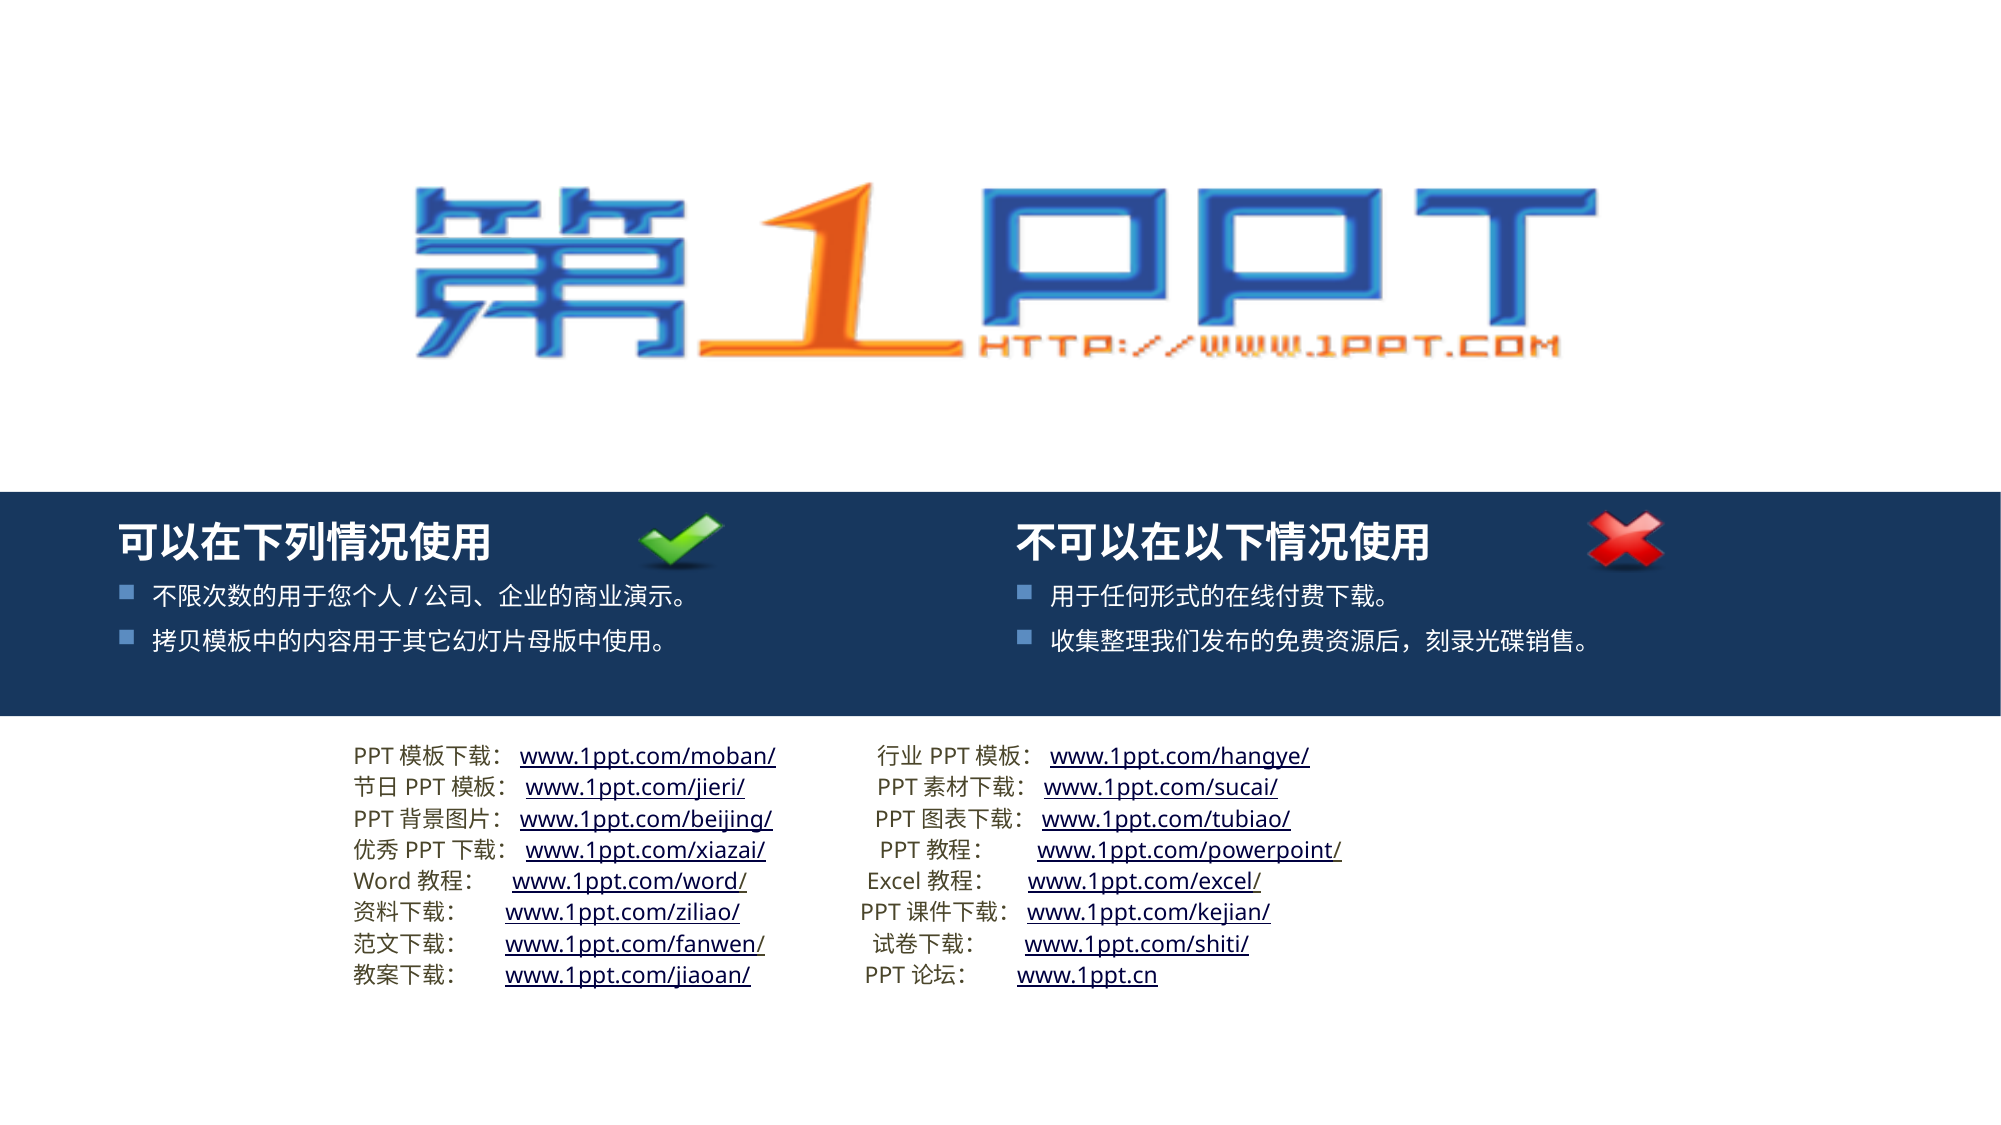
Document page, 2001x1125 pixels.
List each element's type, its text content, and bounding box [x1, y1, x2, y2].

text_box [0, 491, 2001, 717]
text_box 可以在下列情况使用 不限次数的用于您个人/公司、企业的商业演示。 拷贝模板中的内容用于其它幻灯片母版中使用。 [102, 508, 1001, 774]
text_box 不可以在以下情况使用 用于任何形式的在线付费下载。 收集整理我们发布的免费资源后，刻录光碟销售。 [1000, 508, 1899, 762]
picture [637, 507, 725, 573]
picture [179, 51, 1868, 492]
picture [1582, 507, 1670, 573]
text_box PPT模板下载：www.1ppt.com/moban/ 行业PPT模板：www.1ppt.com/hangye/ 节日PPT模板：www.1ppt.com/jieri/ PPT素材下载：www.1ppt.com/sucai/ PPT背景图片：www.1ppt.com/beijing/ PPT图表下载：www.1ppt.com/tubiao/ 优秀PPT下载：www.1ppt.com/xiazai/ PPT教程： www.1ppt.com/powerpoint/ Word教程： www.1ppt.com/word/ Excel教程： www.1ppt.com/excel/ 资料下载： www.1ppt.com/ziliao/ PPT课件下载：www.1ppt.com/kejian/ 范文下载： www.1ppt.com/fanwen/ 试卷下载： www.1ppt.com/shiti/ 教案下载： www.1ppt.com/jiaoan/ PPT论坛： www.1ppt.cn [337, 762, 1753, 1008]
